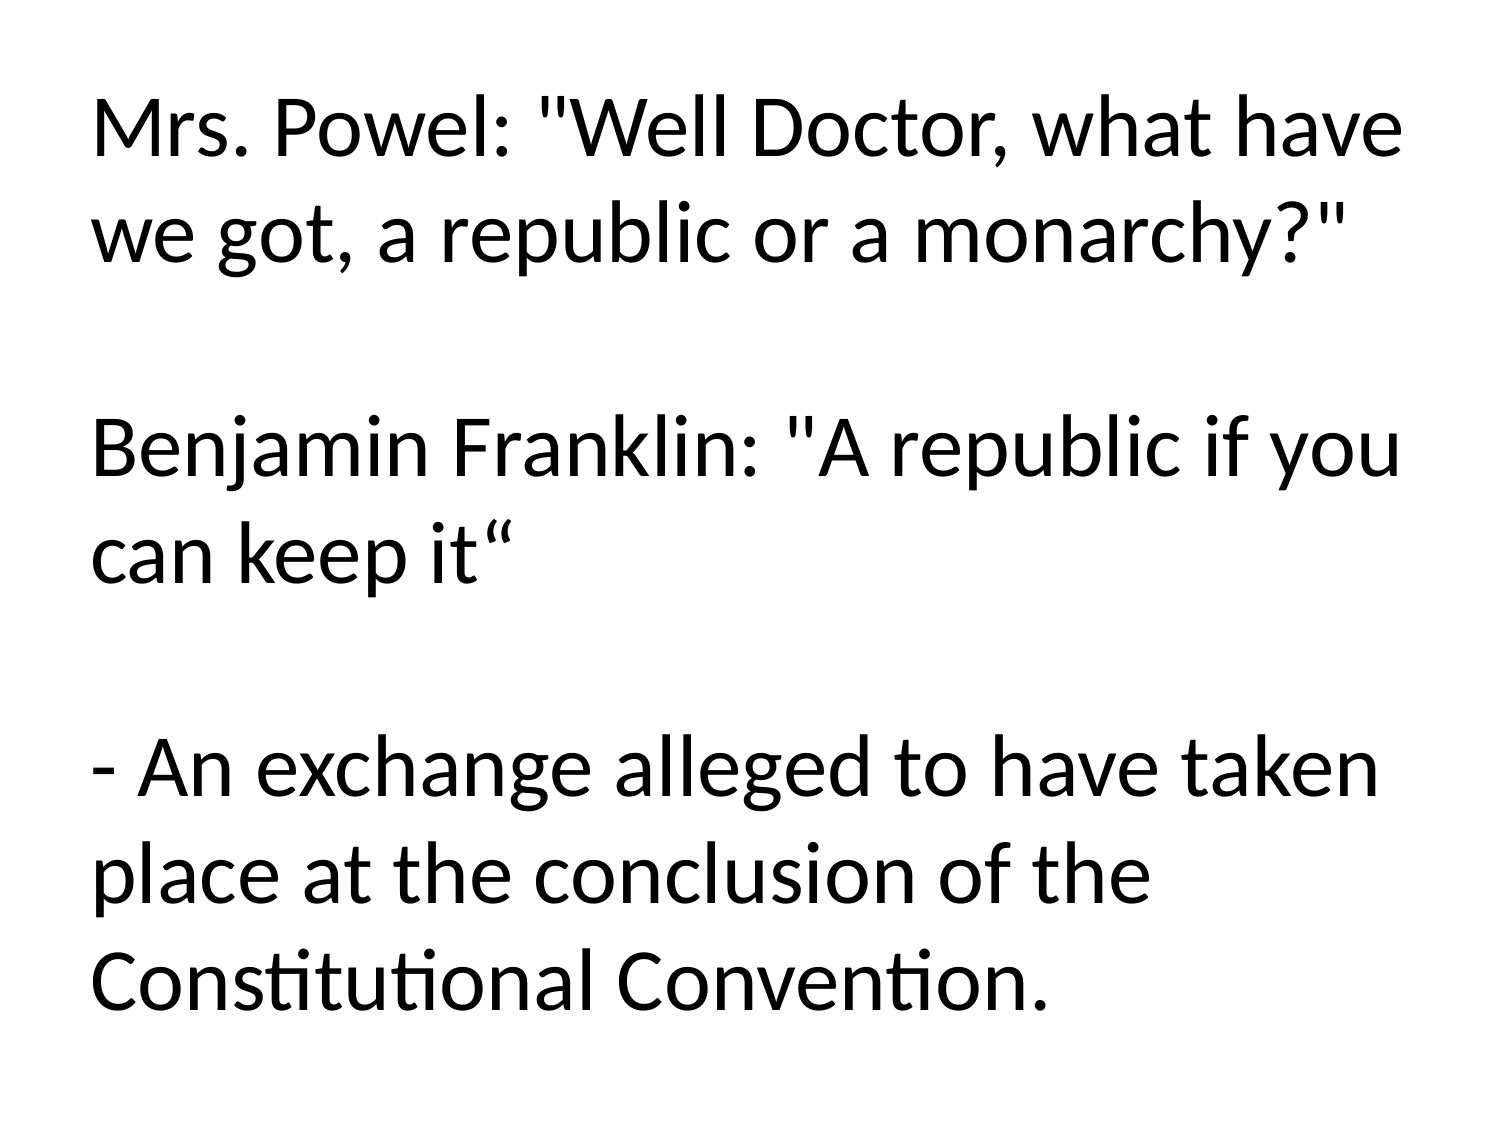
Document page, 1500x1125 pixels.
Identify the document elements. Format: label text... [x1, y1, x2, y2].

title Mrs. Powel: "Well Doctor, what have we got, a republic or a monarchy?" Benjamin Franklin: "A republic if you can keep it“ - An exchange alleged to have taken place at the conclusion of the Constitutional Convention. [74, 44, 1426, 1051]
